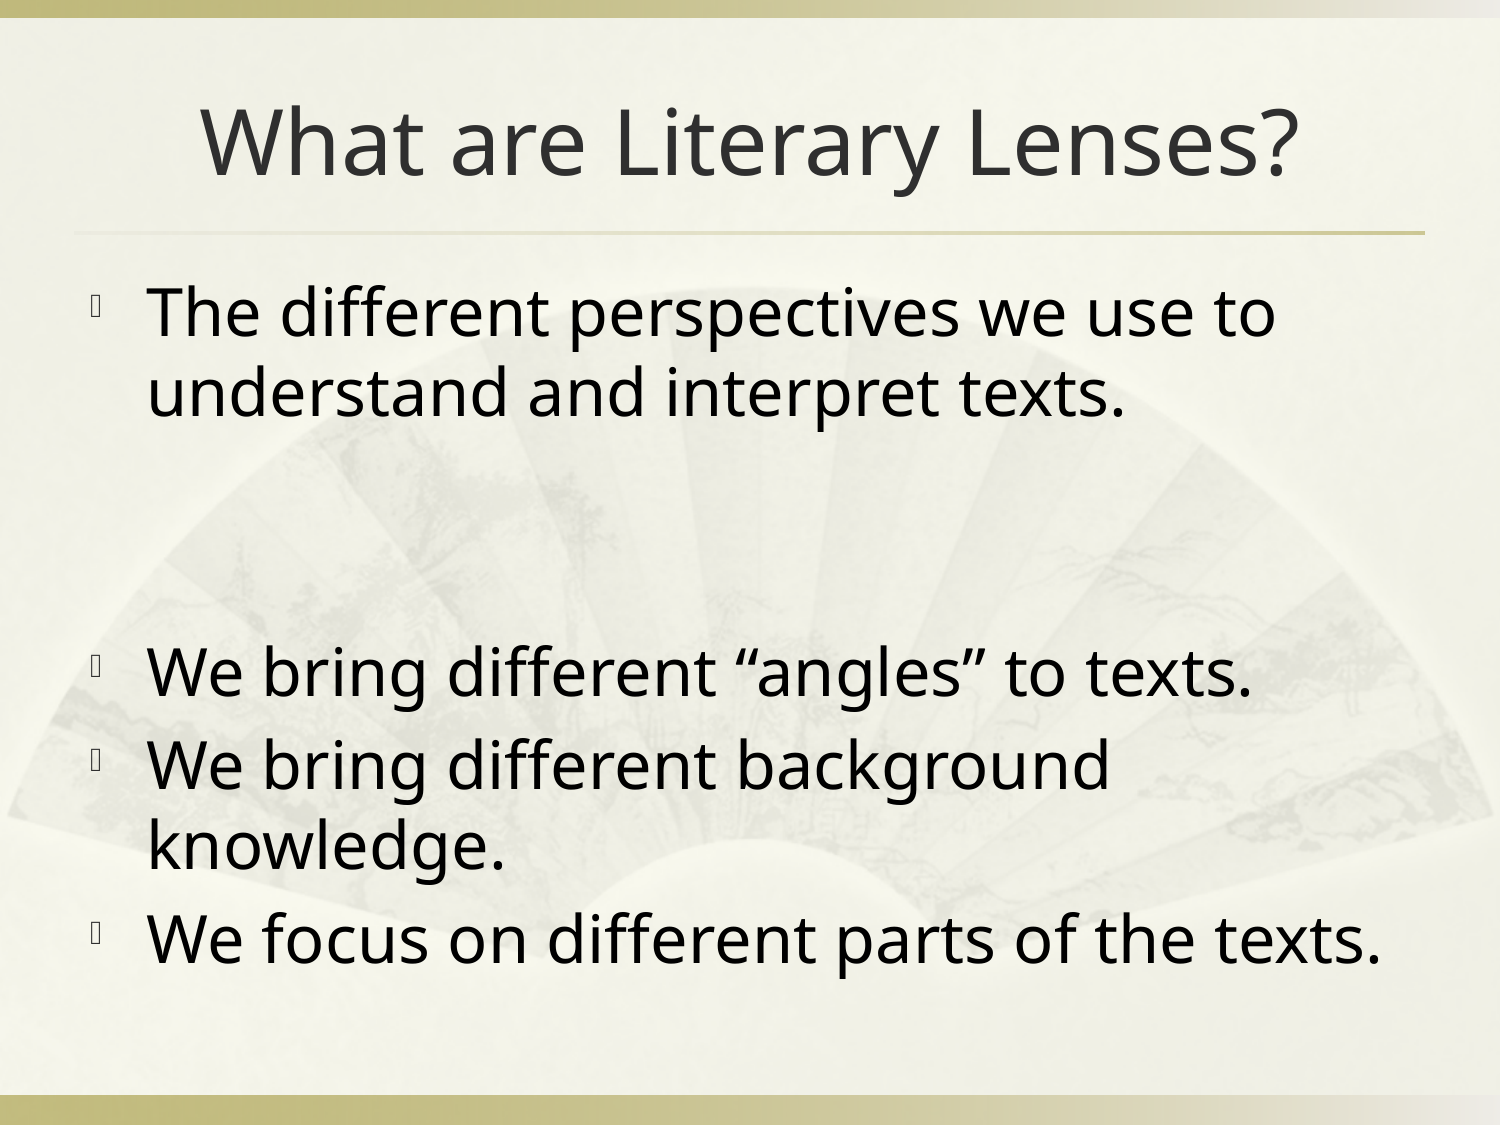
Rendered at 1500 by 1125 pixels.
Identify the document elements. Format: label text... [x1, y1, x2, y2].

list The different perspectives we use to understand and interpret texts. We bring different “angles” to texts. We bring different background knowledge. We focus on different parts of the texts. [74, 262, 1426, 1032]
title What are Literary Lenses? [74, 44, 1426, 233]
